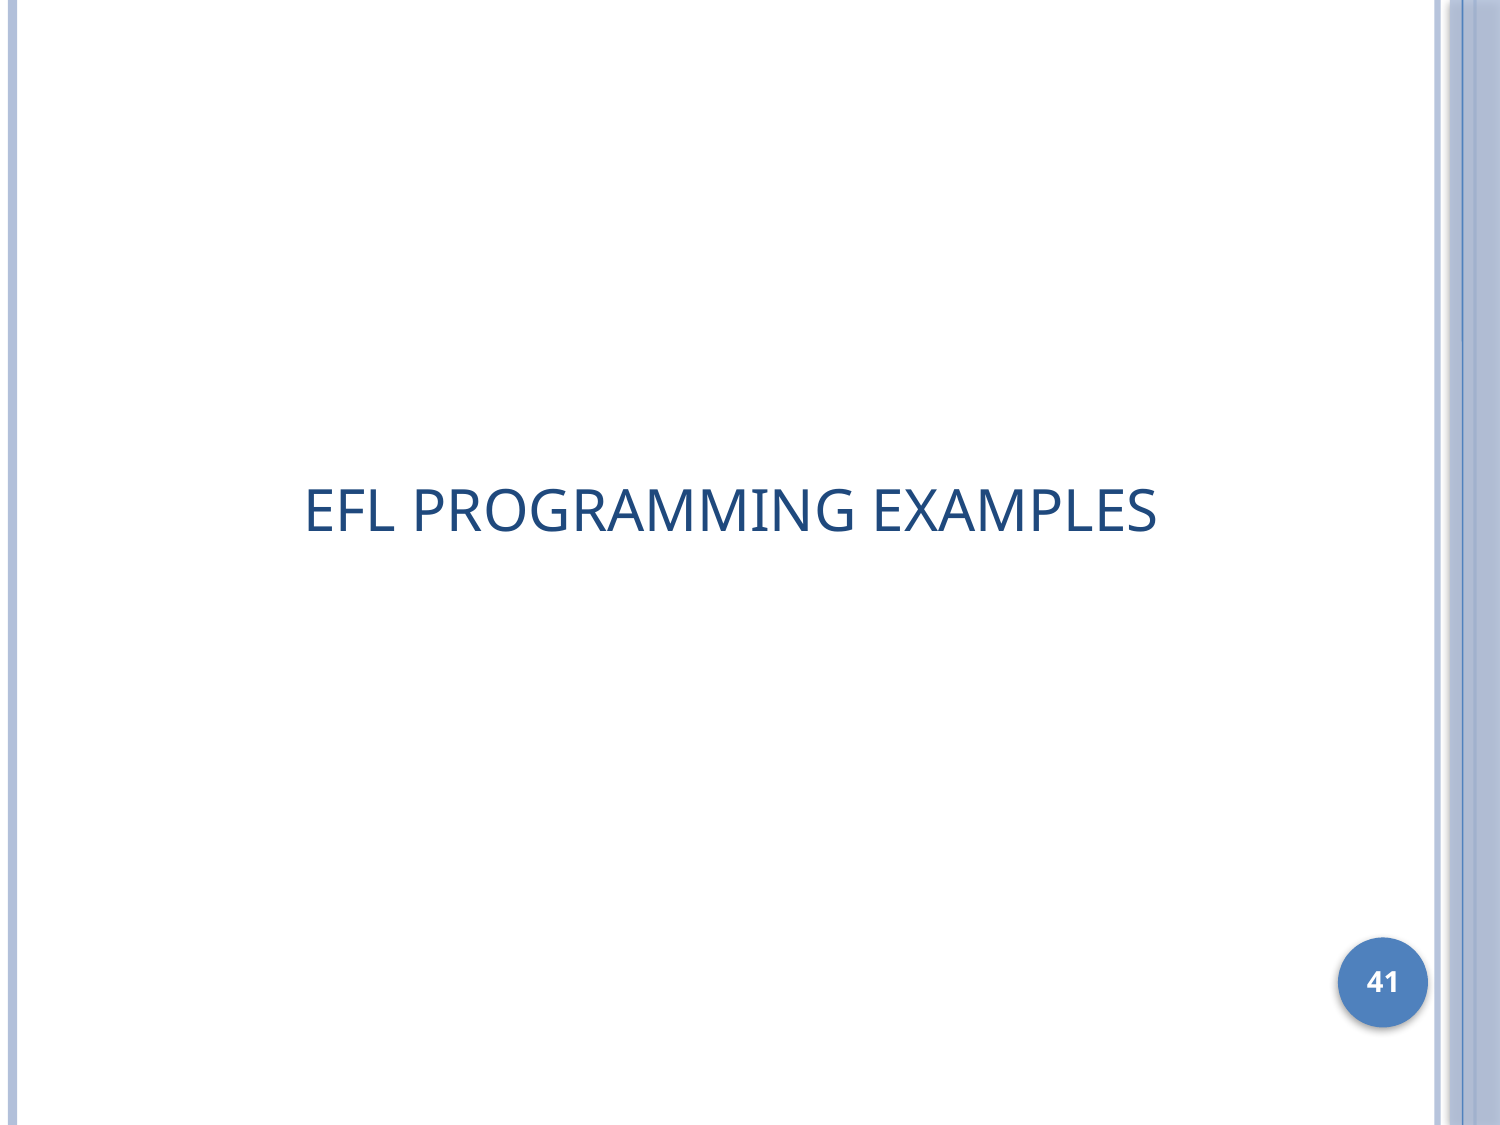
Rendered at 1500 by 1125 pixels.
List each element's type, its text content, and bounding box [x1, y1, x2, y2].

slide_number 41 [1333, 940, 1434, 1027]
title EFL programming examples [50, 462, 1413, 550]
